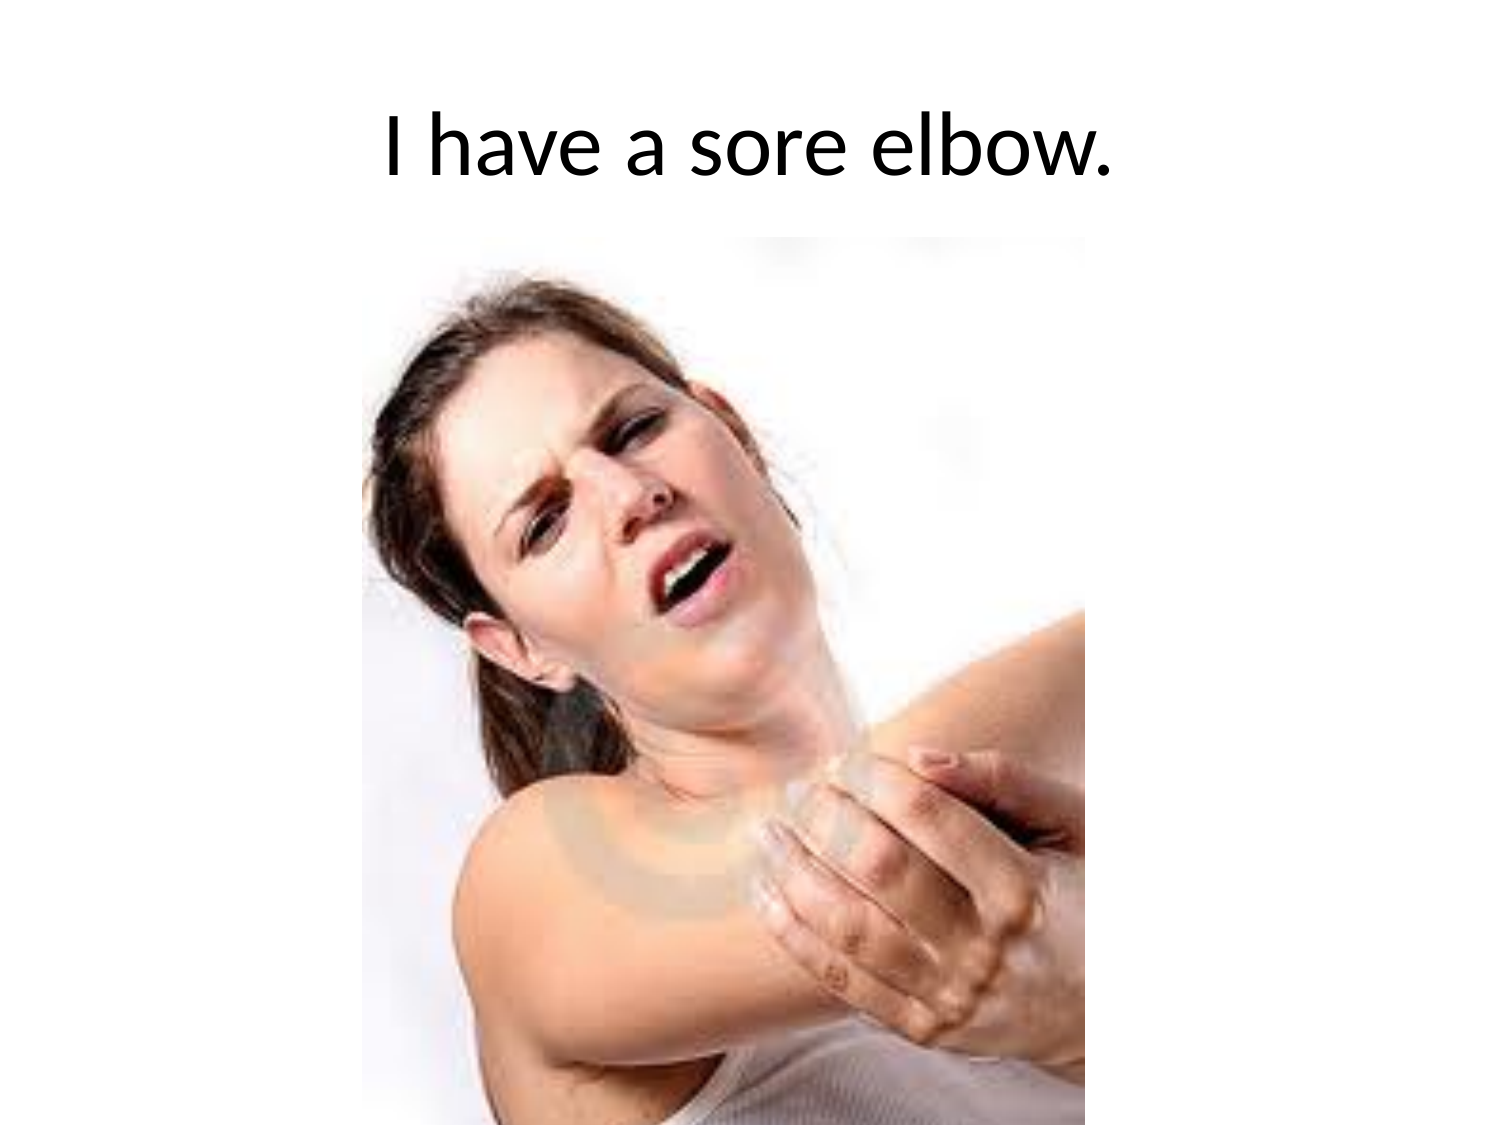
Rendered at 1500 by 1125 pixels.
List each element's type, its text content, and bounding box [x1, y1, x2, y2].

picture [362, 237, 1085, 1125]
title I have a sore elbow. [75, 45, 1425, 233]
